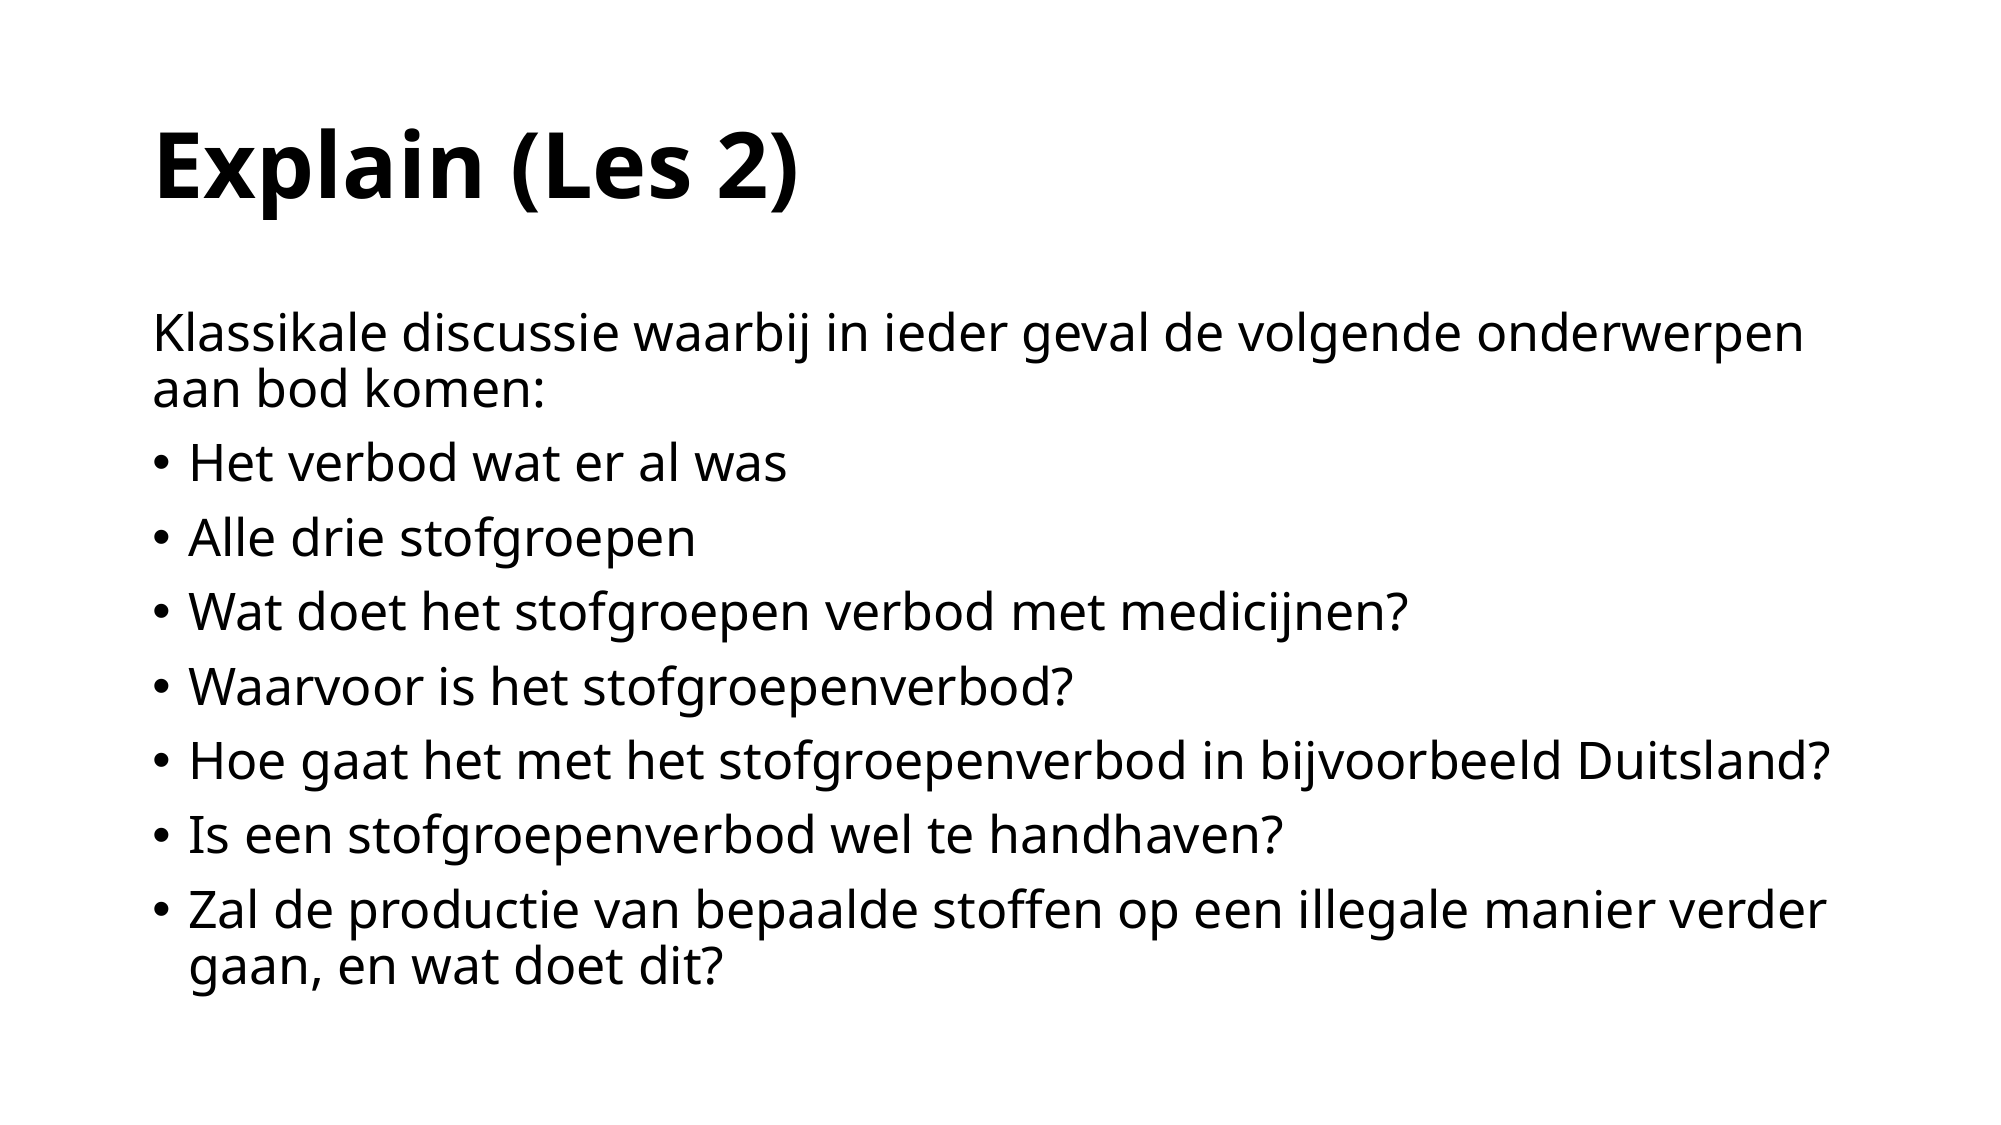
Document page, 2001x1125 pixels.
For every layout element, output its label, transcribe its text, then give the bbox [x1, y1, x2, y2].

list Klassikale discussie waarbij in ieder geval de volgende onderwerpen aan bod komen: Het verbod wat er al was Alle drie stofgroepen Wat doet het stofgroepen verbod met medicijnen? Waarvoor is het stofgroepenverbod? Hoe gaat het met het stofgroepenverbod in bijvoorbeeld Duitsland? Is een stofgroepenverbod wel te handhaven? Zal de productie van bepaalde stoffen op een illegale manier verder gaan, en wat doet dit? [137, 299, 1863, 1014]
title Explain (Les 2) [137, 59, 1863, 278]
